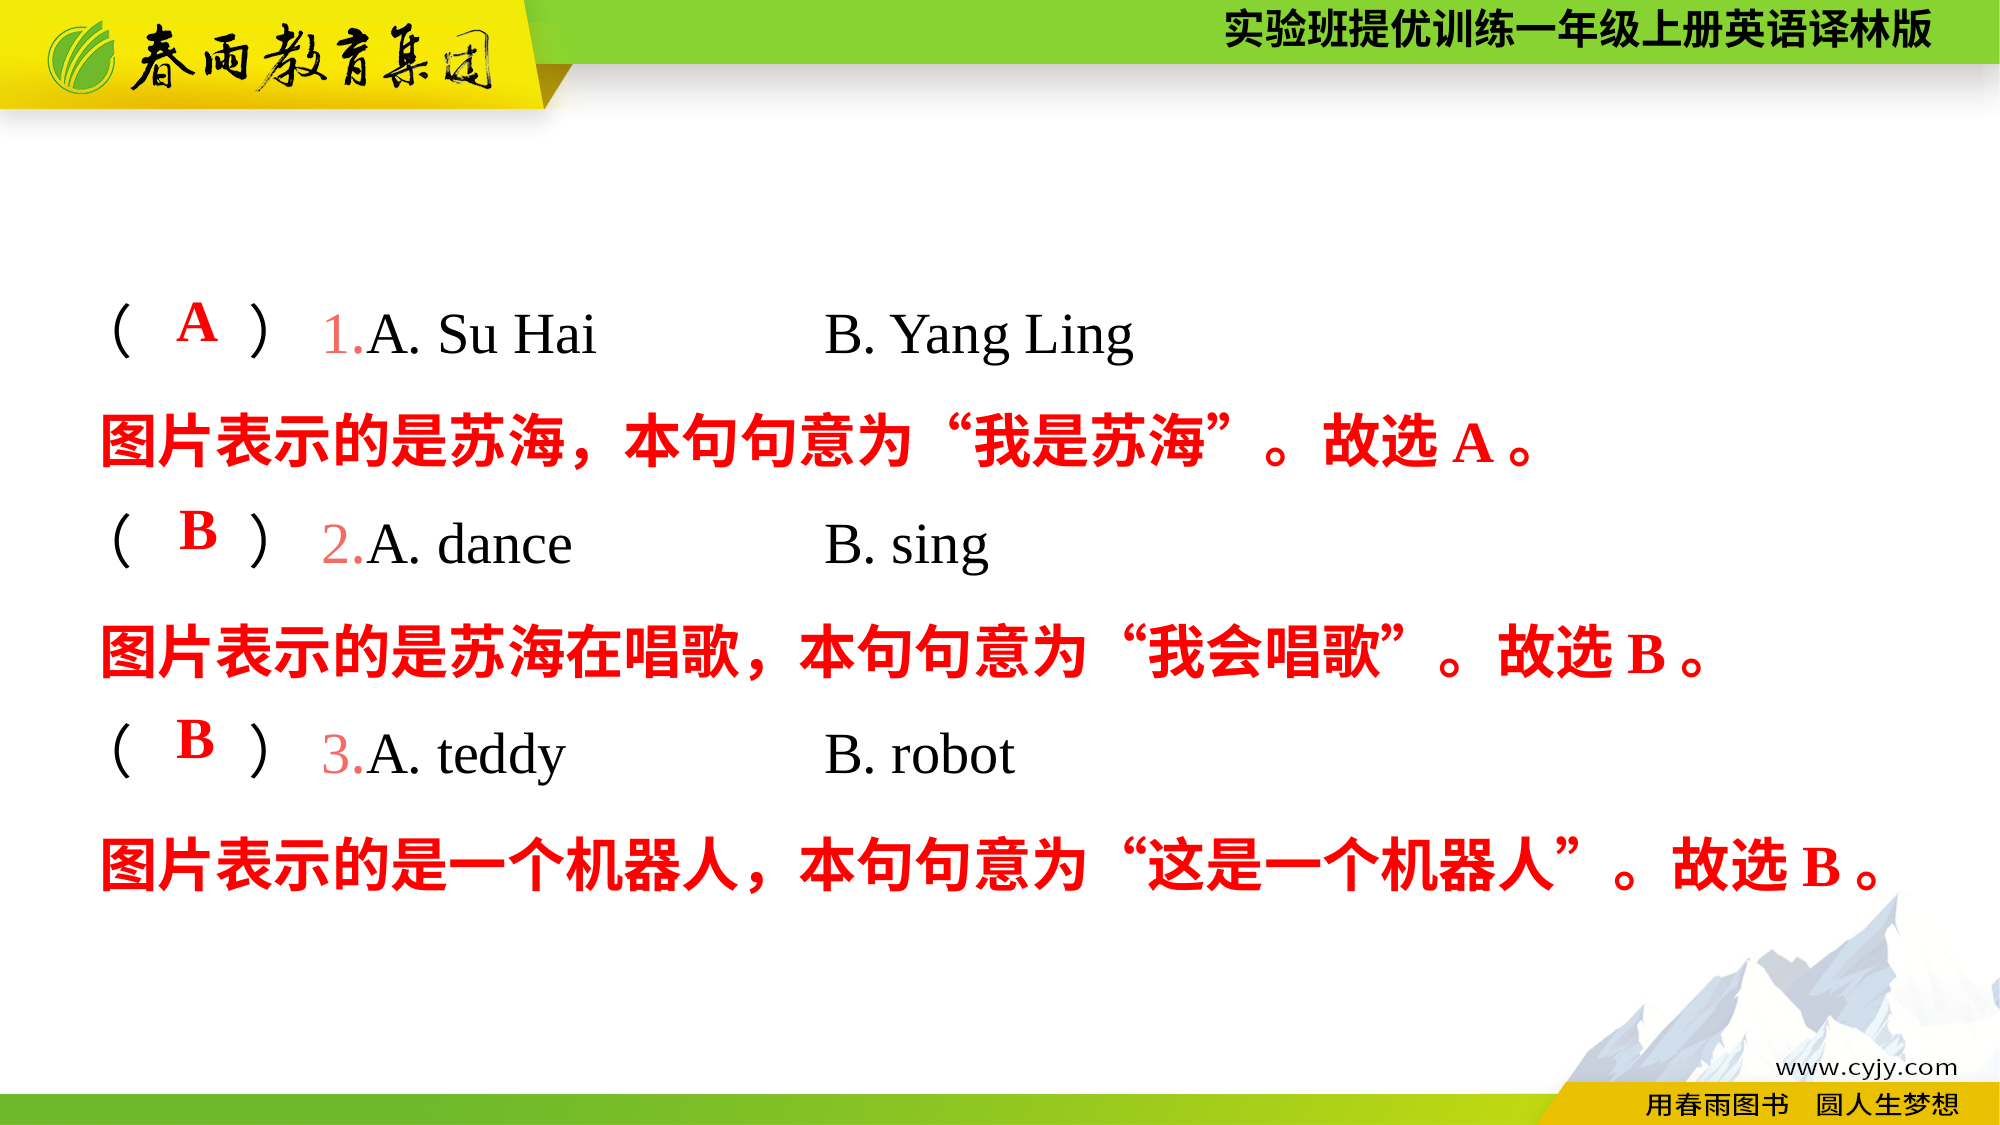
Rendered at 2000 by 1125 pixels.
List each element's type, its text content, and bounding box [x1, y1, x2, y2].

text_box 图片表示的是苏海，本句句意为“我是苏海”。故选A。 [84, 361, 1969, 482]
text_box 图片表示的是一个机器人，本句句意为“这是一个机器人”。故选B。 [84, 785, 1969, 906]
picture [0, 0, 2000, 1125]
text_box B [161, 692, 231, 778]
text_box B [164, 484, 233, 569]
text_box 图片表示的是苏海在唱歌，本句句意为“我会唱歌”。故选B。 [84, 572, 1969, 693]
list （ ）1.A. Su Hai B. Yang Ling （ ）2.A. dance B. sing （ ）3.A. teddy B. robot [59, 252, 1944, 859]
text_box A [161, 275, 234, 361]
